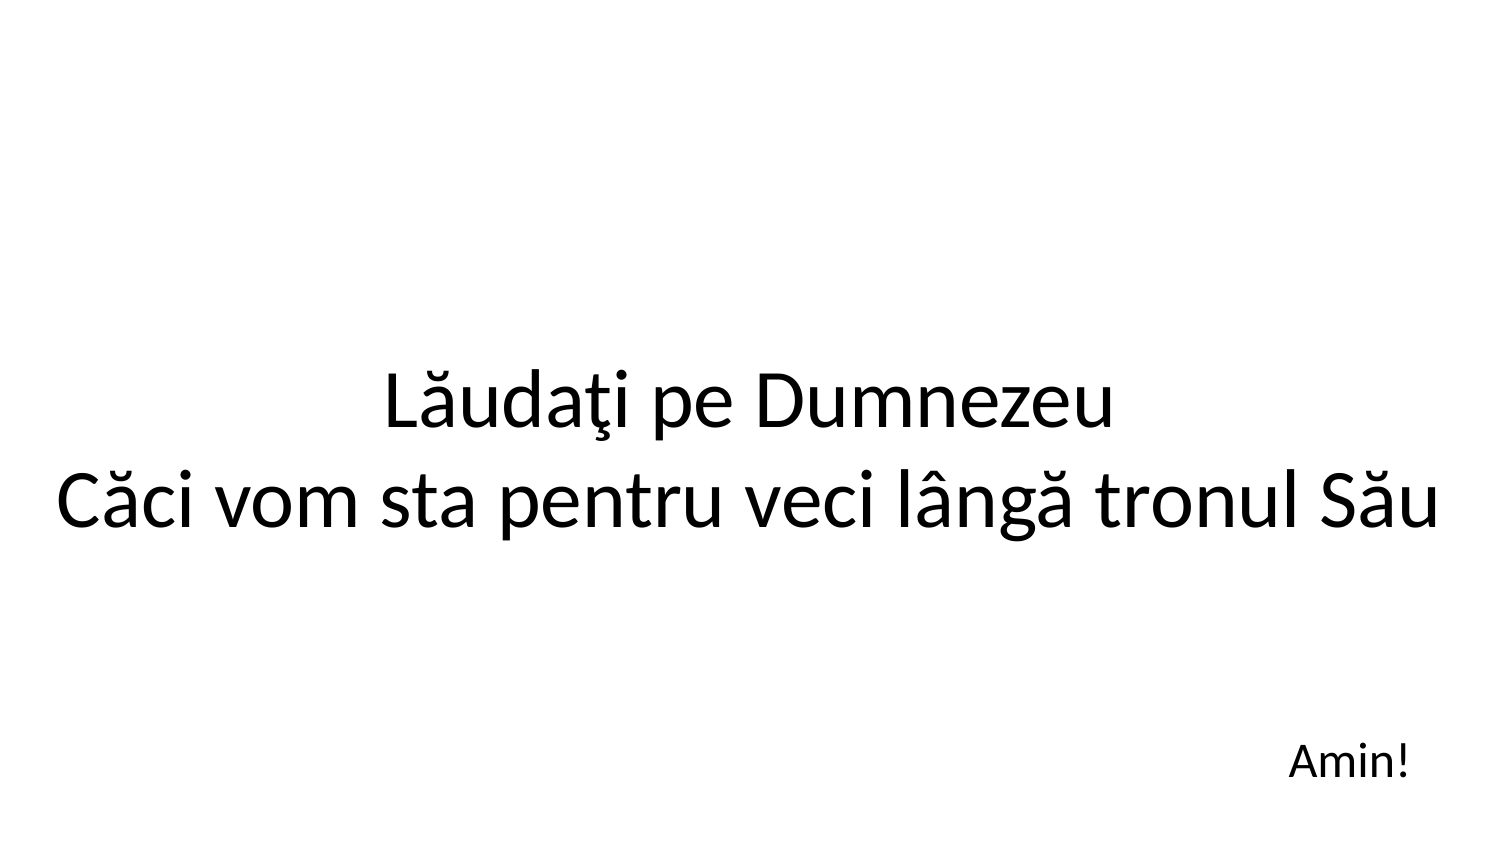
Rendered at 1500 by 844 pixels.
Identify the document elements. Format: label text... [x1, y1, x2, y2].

text_box Amin! [1273, 674, 1427, 795]
text_box Lăudaţi pe Dumnezeu Căci vom sta pentru veci lângă tronul Său [42, 292, 1458, 552]
